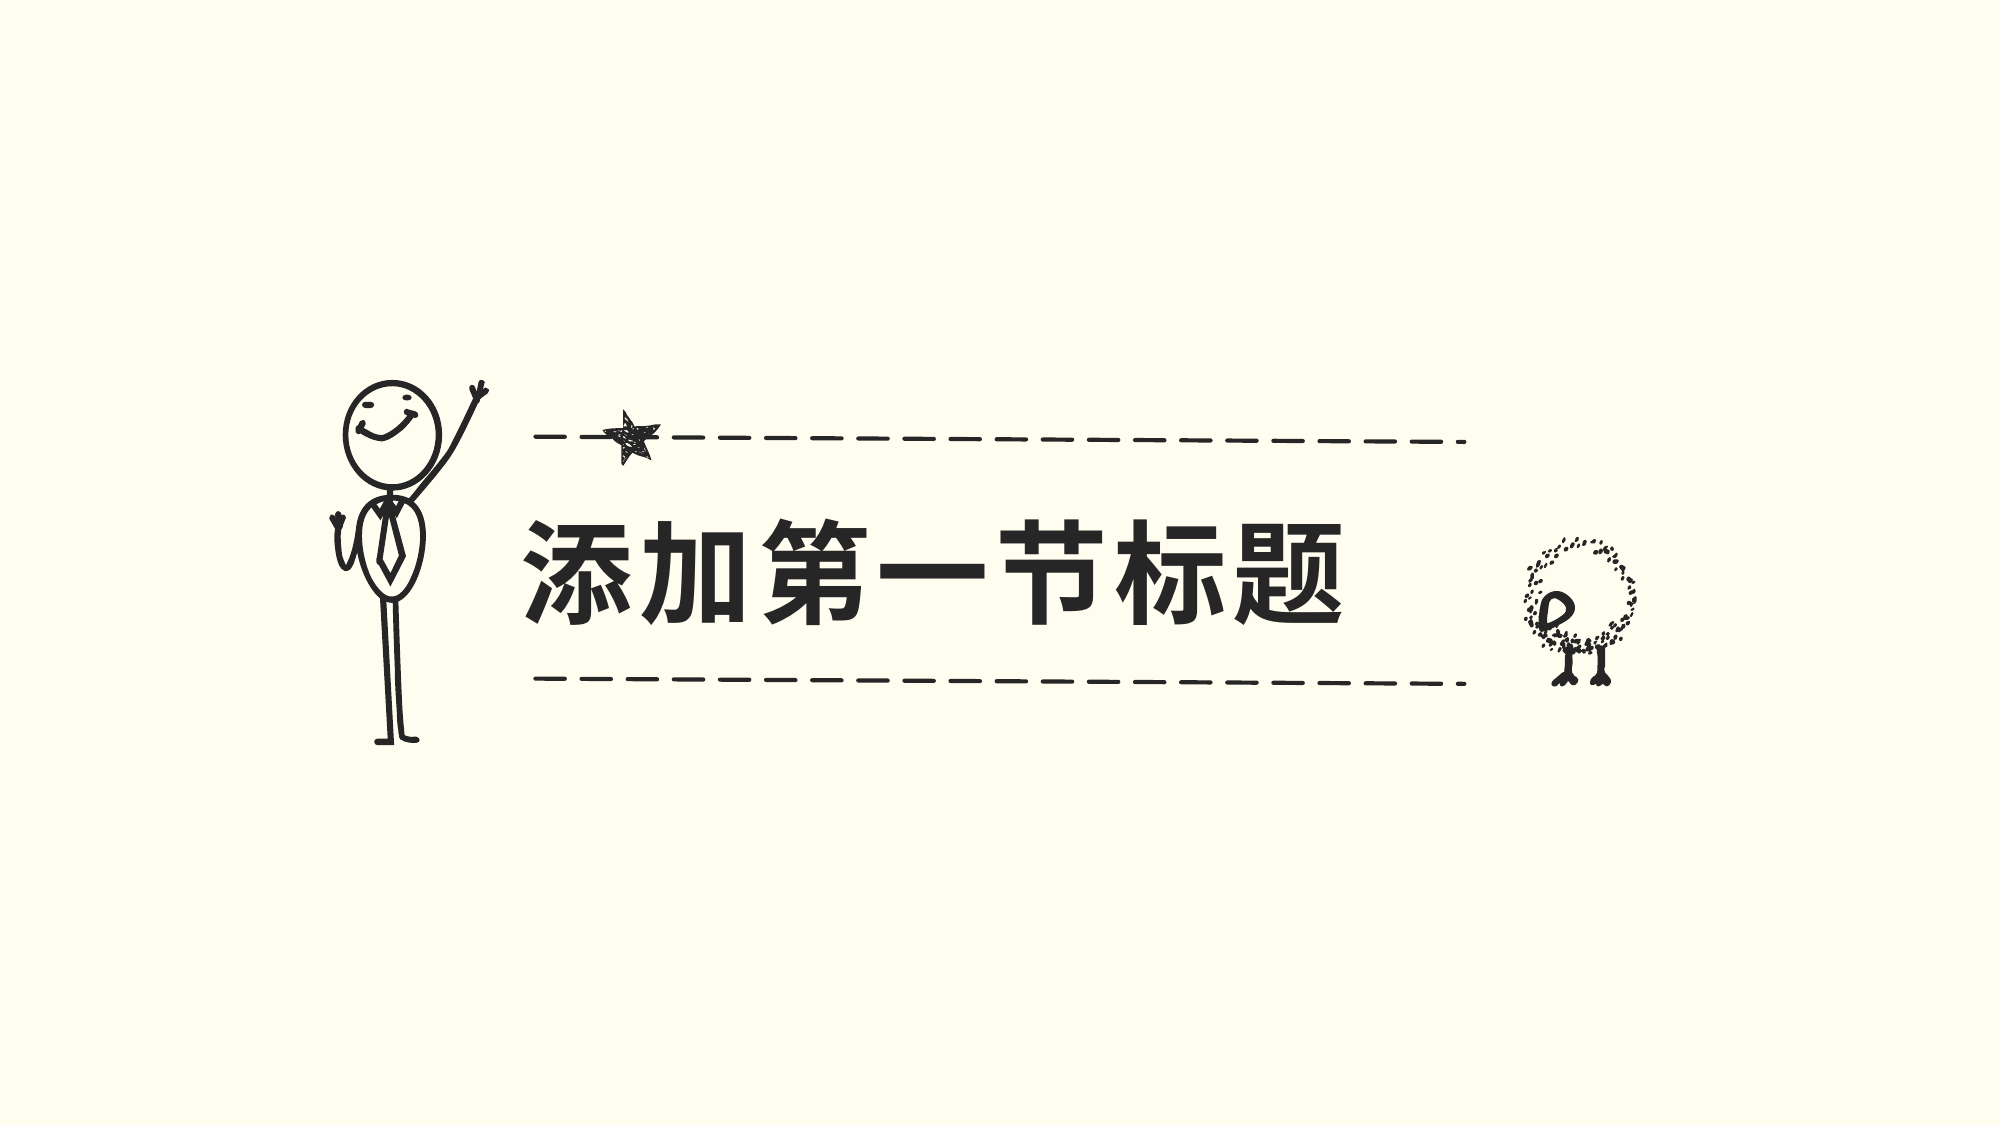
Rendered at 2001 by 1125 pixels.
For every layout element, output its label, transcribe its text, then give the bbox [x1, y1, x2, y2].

text_box [534, 435, 612, 439]
text_box 添加第一节标题 [505, 495, 1480, 646]
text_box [1522, 535, 1637, 690]
text_box [648, 436, 1465, 443]
text_box [602, 409, 661, 466]
text_box [534, 677, 1465, 685]
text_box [329, 379, 490, 746]
